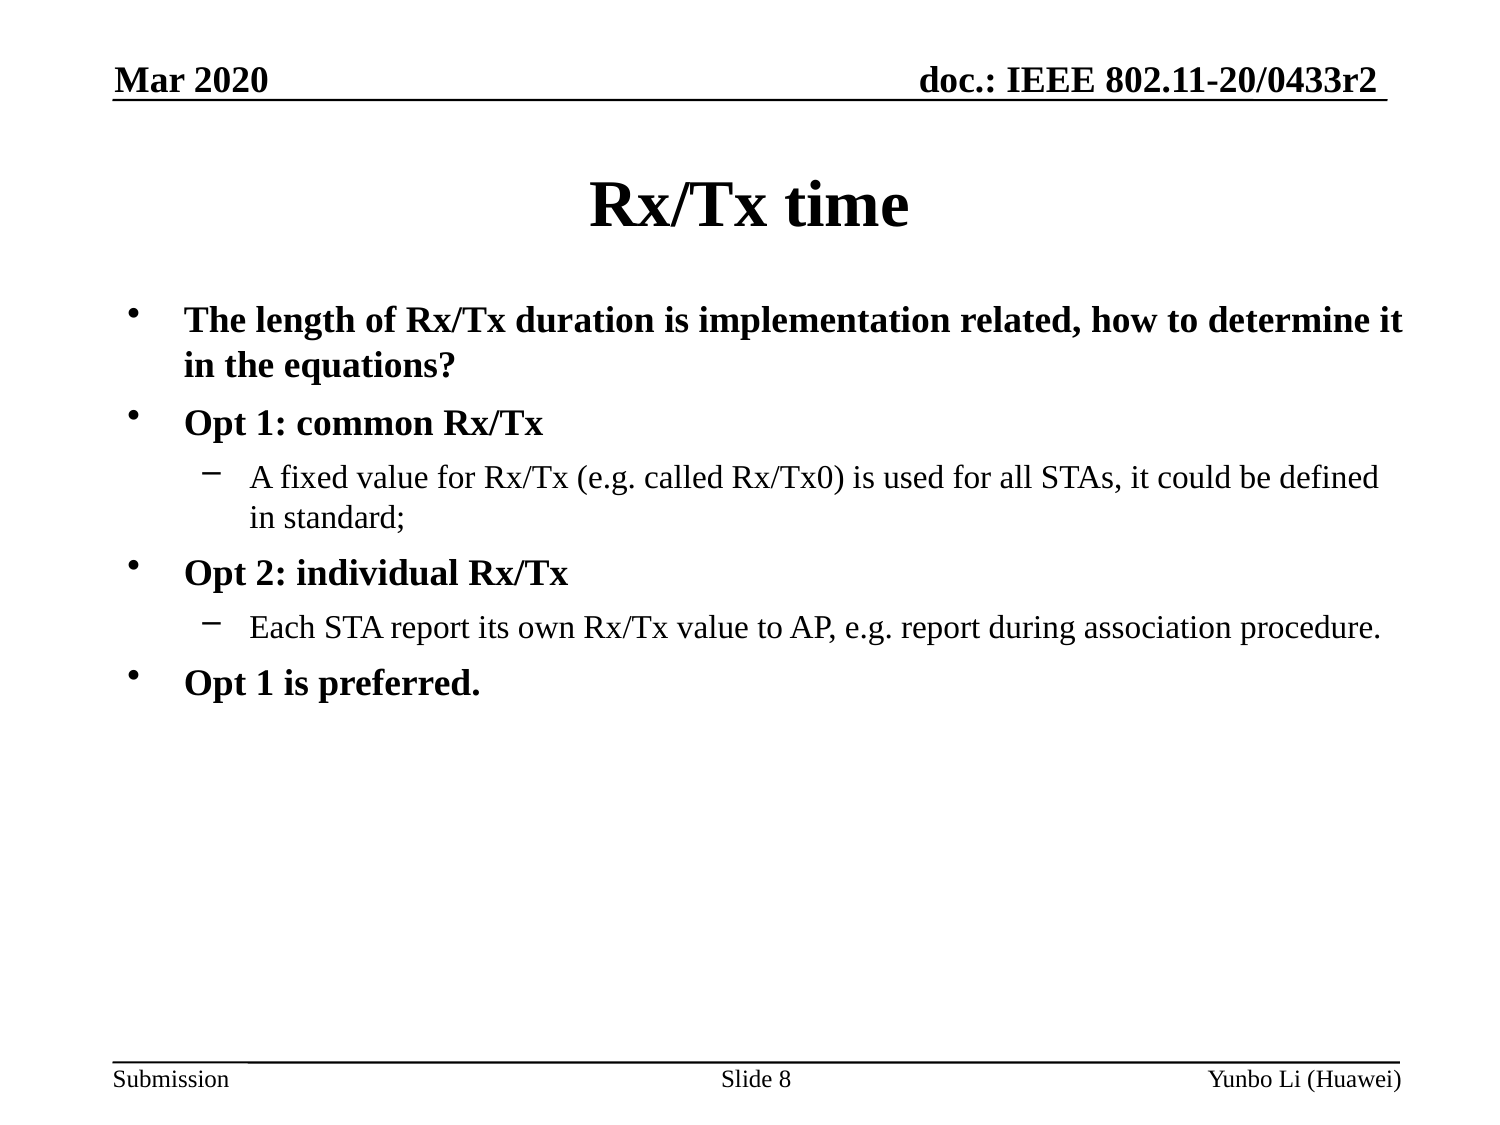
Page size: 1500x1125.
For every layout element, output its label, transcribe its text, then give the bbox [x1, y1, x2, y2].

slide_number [114, 54, 271, 101]
list The length of Rx/Tx duration is implementation related, how to determine it in the equations? Opt 1: common Rx/Tx A fixed value for Rx/Tx (e.g. called Rx/Tx0) is used for all STAs, it could be defined in standard; Opt 2: individual Rx/Tx Each STA report its own Rx/Tx value to AP, e.g. report during association procedure. Opt 1 is preferred. [112, 287, 1425, 1024]
slide_number Slide 8 [712, 1061, 800, 1093]
footer Yunbo Li (Huawei) [1204, 1061, 1402, 1093]
title Rx/Tx time [112, 112, 1388, 288]
